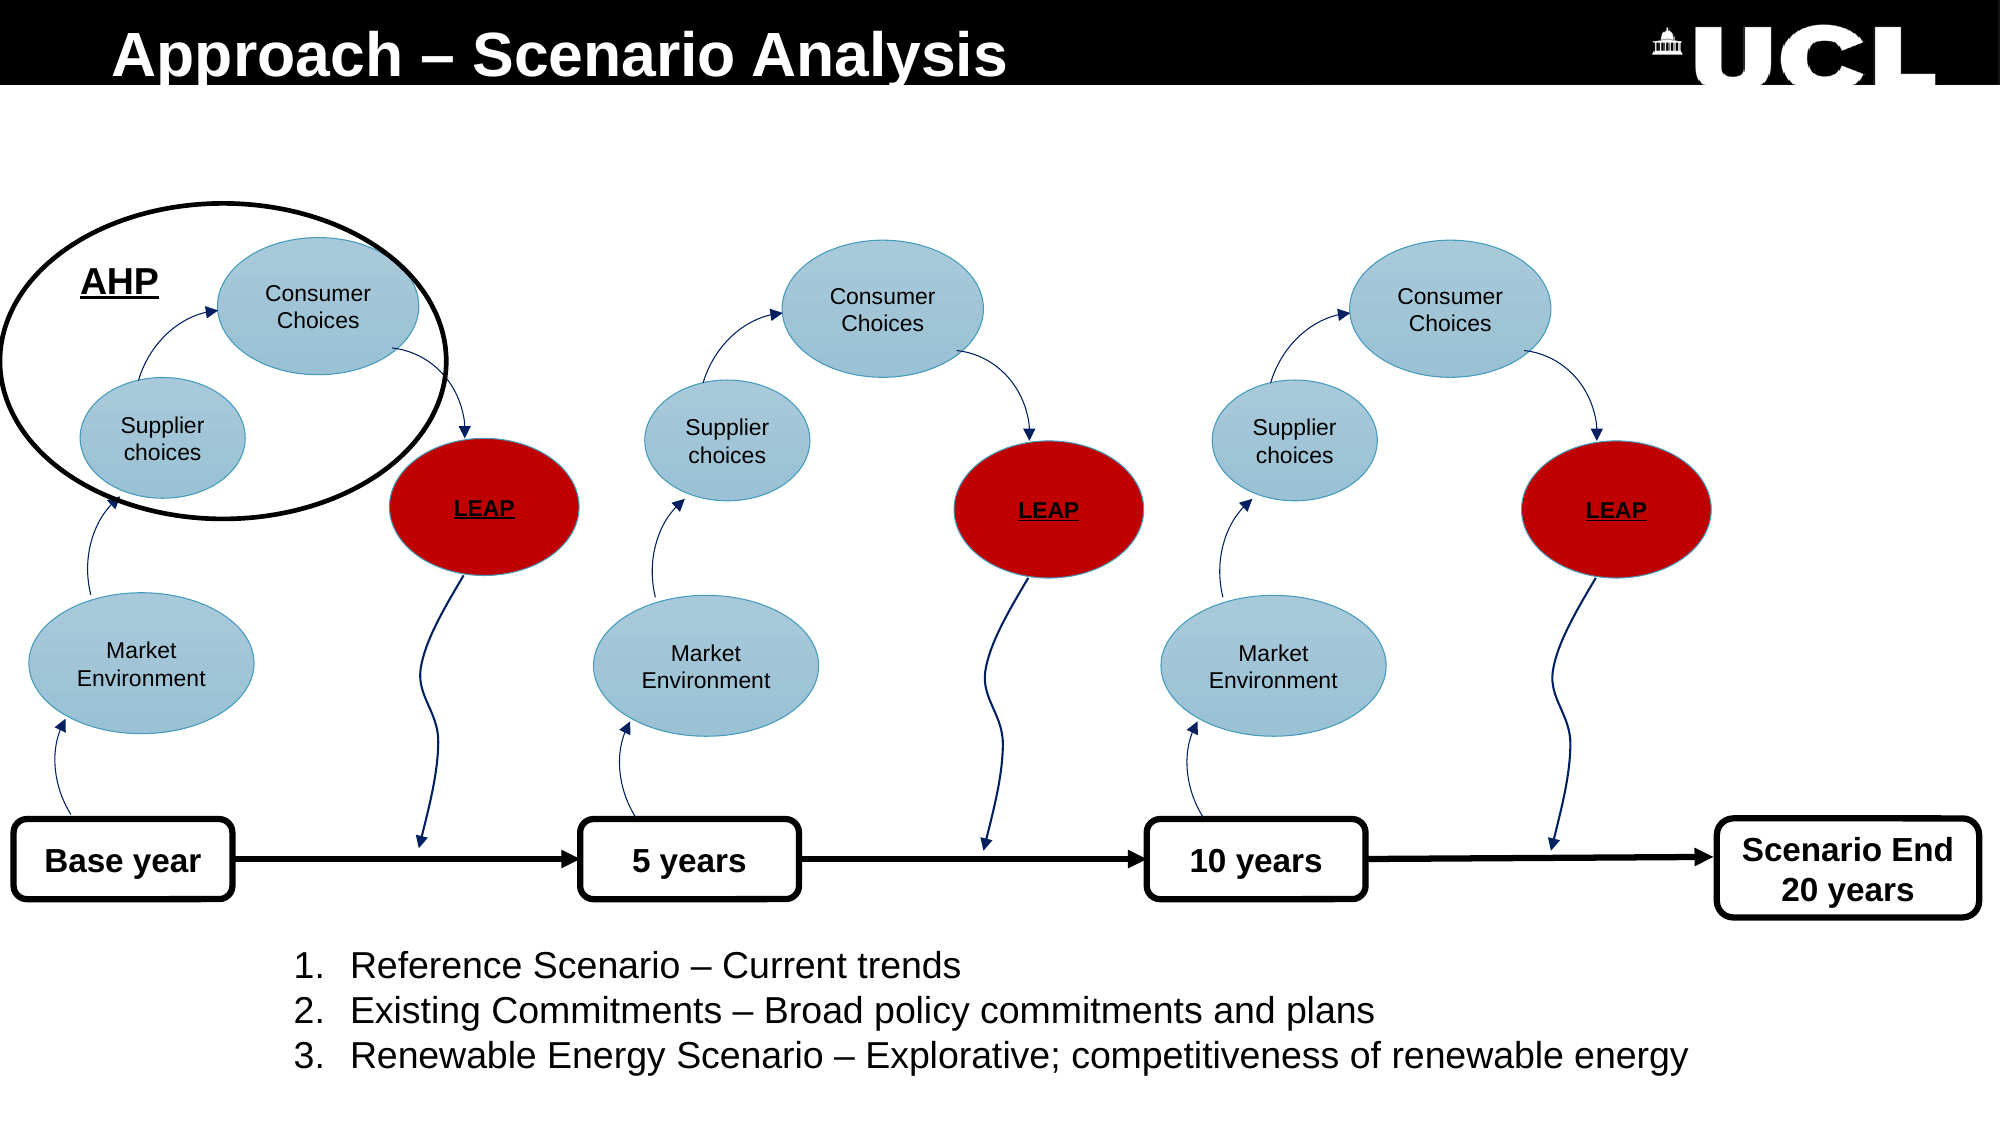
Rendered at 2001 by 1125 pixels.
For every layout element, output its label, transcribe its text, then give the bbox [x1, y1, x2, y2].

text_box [13, 237, 1980, 918]
picture [0, 0, 2000, 85]
text_box AHP [83, 202, 363, 237]
text_box AHP [0, 305, 13, 417]
text_box Reference Scenario – Current trends Existing Commitments – Broad policy commitments and plans Renewable Energy Scenario – Explorative; competitiveness of renewable energy [278, 933, 1805, 1084]
title Approach – Scenario Analysis [96, 6, 1671, 174]
